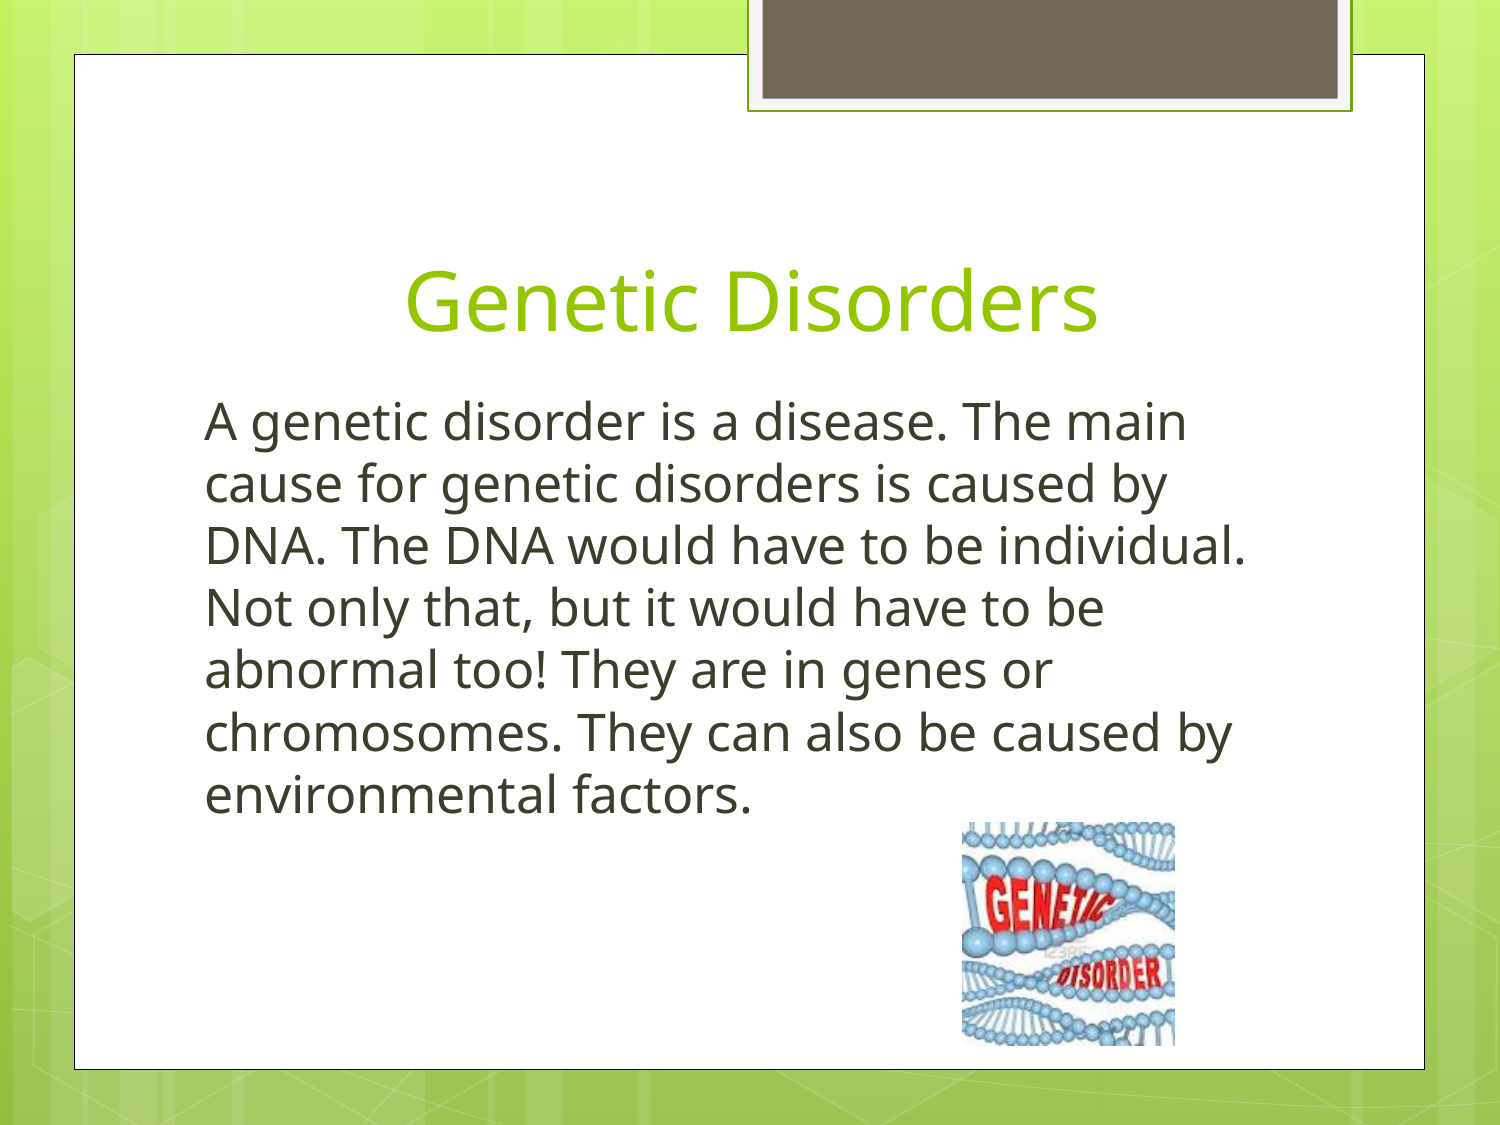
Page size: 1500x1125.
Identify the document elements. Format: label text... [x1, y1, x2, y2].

picture [962, 822, 1176, 1047]
list A genetic disorder is a disease. The main cause for genetic disorders is caused by DNA. The DNA would have to be individual. Not only that, but it would have to be abnormal too! They are in genes or chromosomes. They can also be caused by environmental factors. [171, 381, 1300, 838]
title Genetic Disorders [171, 168, 1324, 357]
